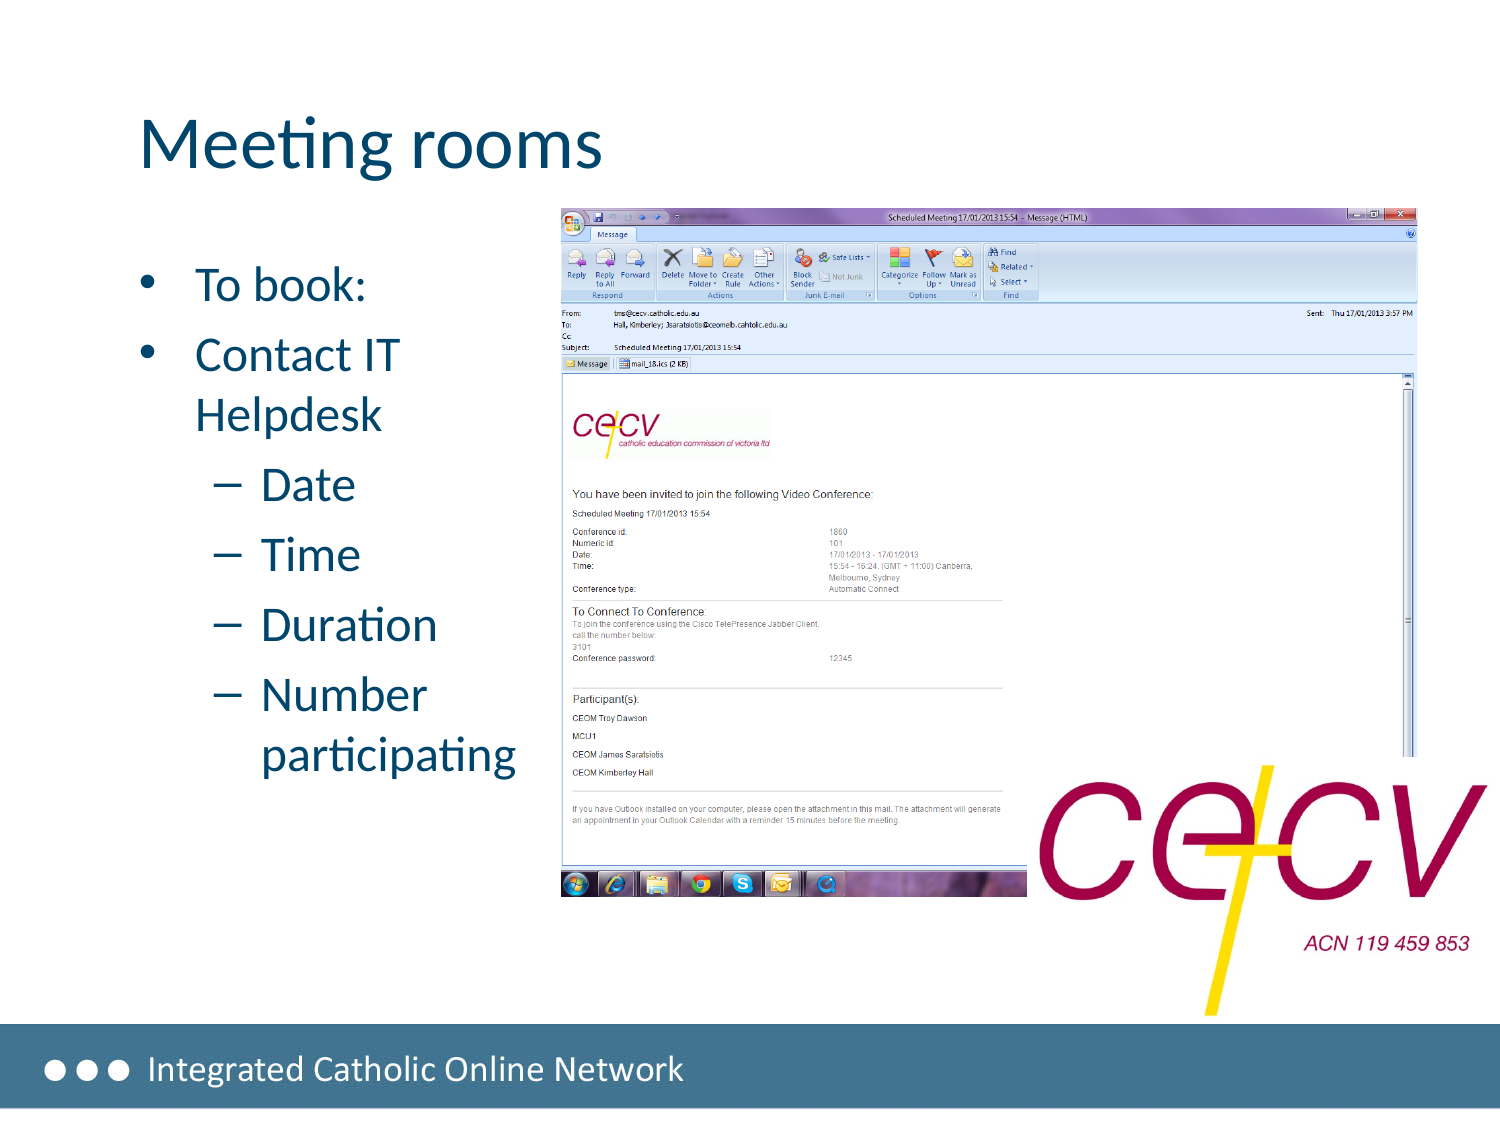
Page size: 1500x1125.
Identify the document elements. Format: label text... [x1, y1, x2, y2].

list To book: Contact IT Helpdesk Date Time Duration Number participating [123, 243, 550, 1005]
title Meeting rooms [123, 45, 1425, 233]
picture [0, 207, 1500, 1110]
